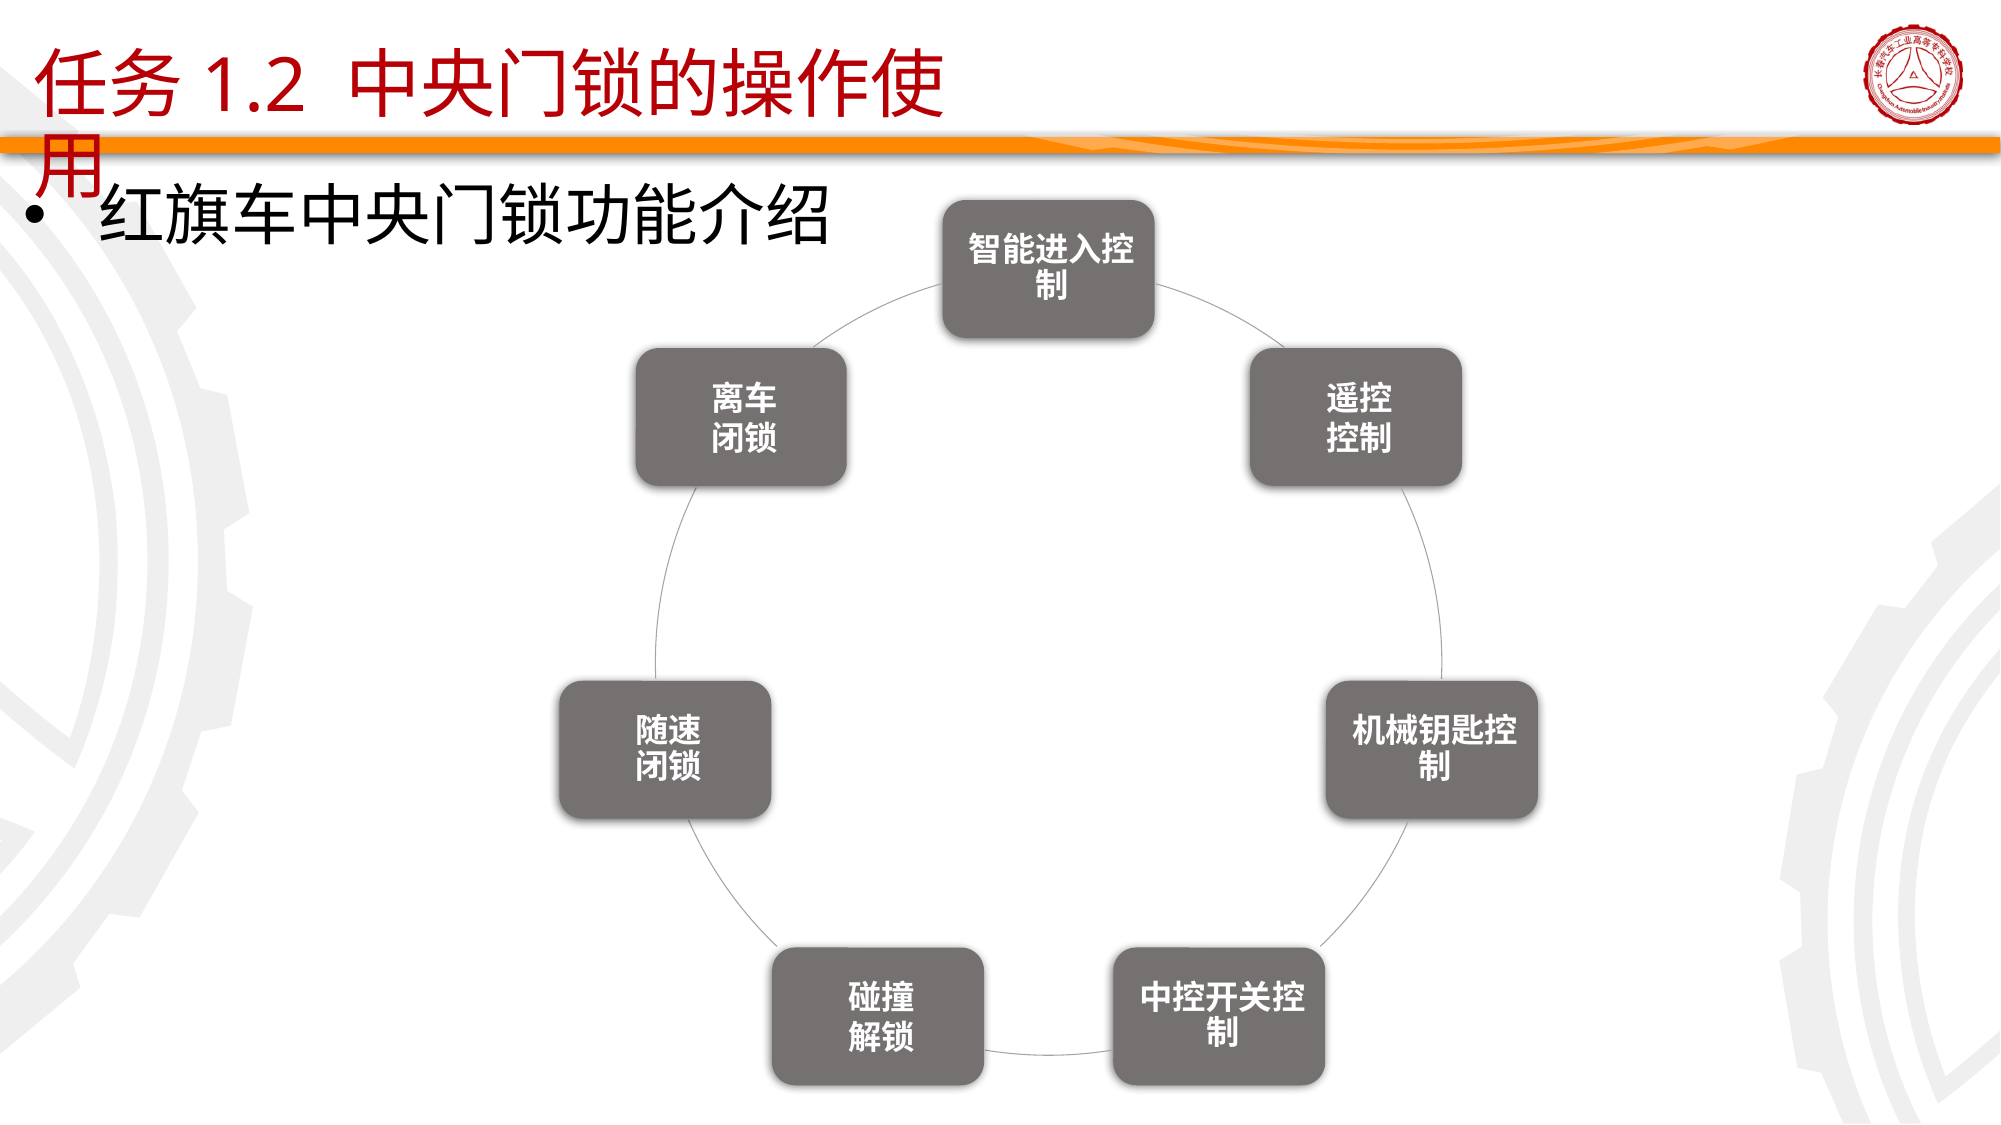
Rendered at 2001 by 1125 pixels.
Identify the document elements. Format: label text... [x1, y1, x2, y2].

picture [1863, 24, 1963, 125]
title 红旗车中央门锁功能介绍 [8, 174, 1516, 274]
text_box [416, 199, 1682, 1086]
text_box 任务1.2 中央门锁的操作使用 [18, 39, 1019, 137]
